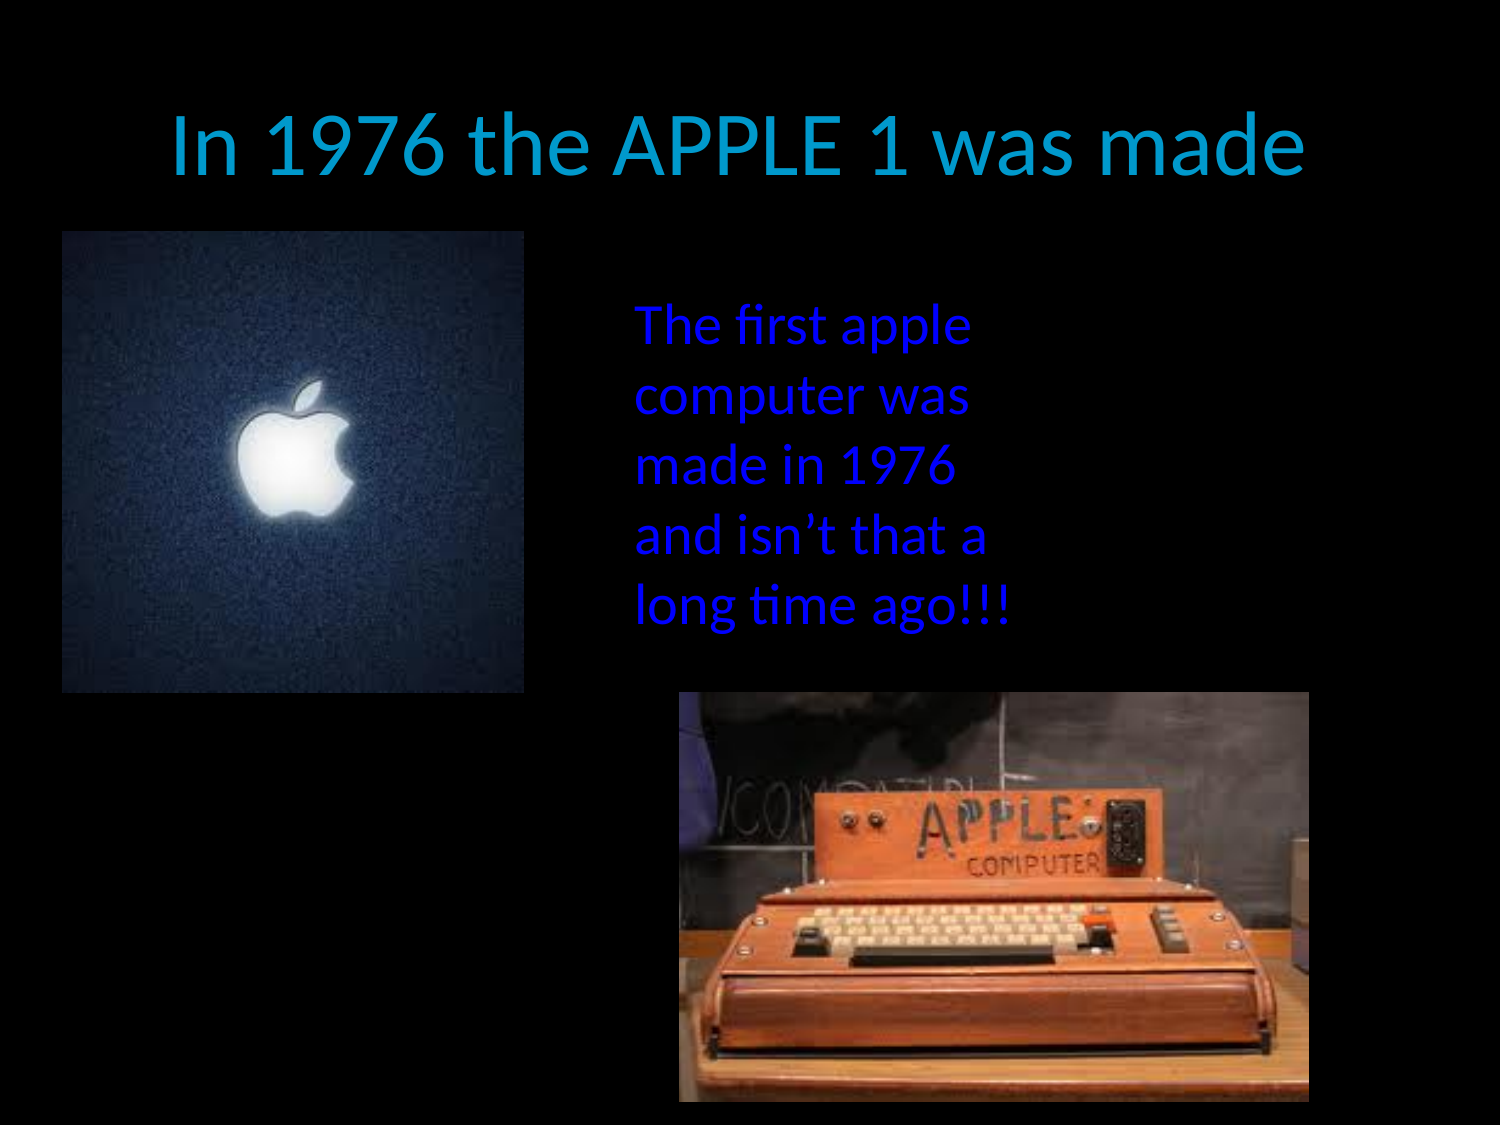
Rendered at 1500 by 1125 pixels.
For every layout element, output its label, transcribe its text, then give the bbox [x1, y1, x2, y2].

picture [62, 231, 524, 693]
picture [678, 692, 1309, 1102]
title In 1976 the APPLE 1 was made [74, 44, 1426, 233]
text_box The first apple computer was made in 1976 and isn’t that a long time ago!!! [620, 278, 1069, 644]
